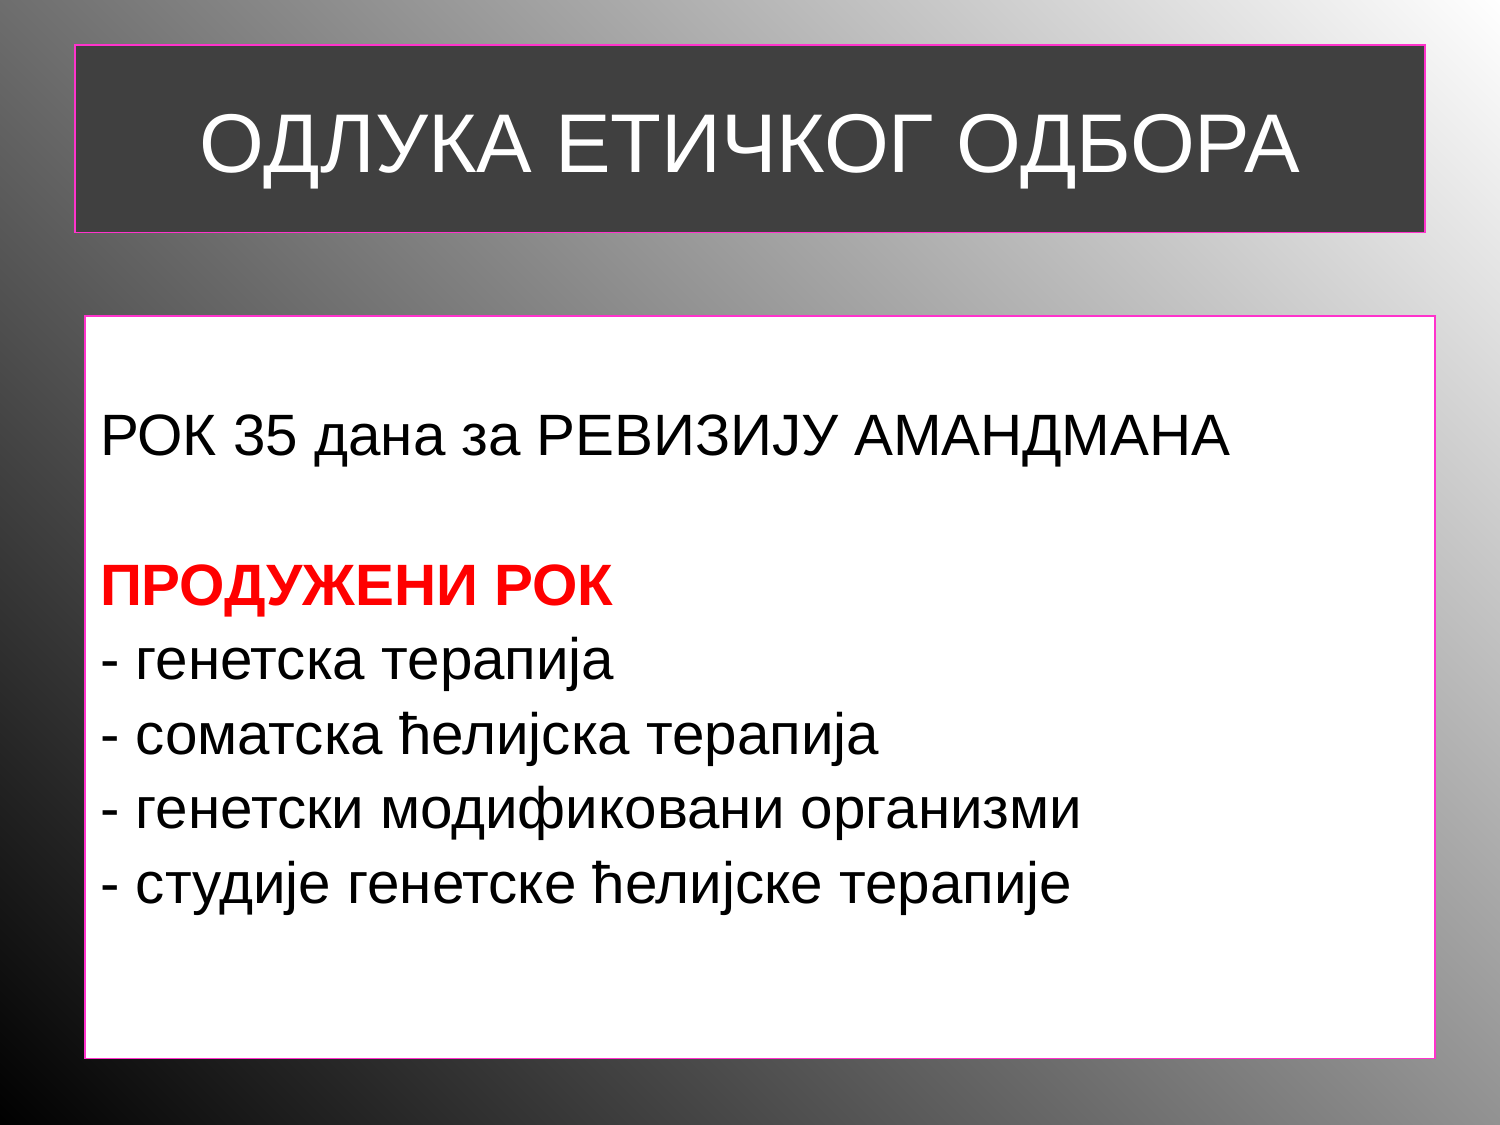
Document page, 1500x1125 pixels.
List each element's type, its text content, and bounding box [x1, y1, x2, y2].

list РОК 35 дана за РЕВИЗИЈУ АМАНДМАНА ПРОДУЖЕНИ РОК - генетска терапија - соматска ћелијска терапија - генетски модификовани организми - студије генетске ћелијске терапије [84, 315, 1436, 1059]
title OДЛУКА ЕТИЧКОГ ОДБОРА [74, 44, 1426, 233]
